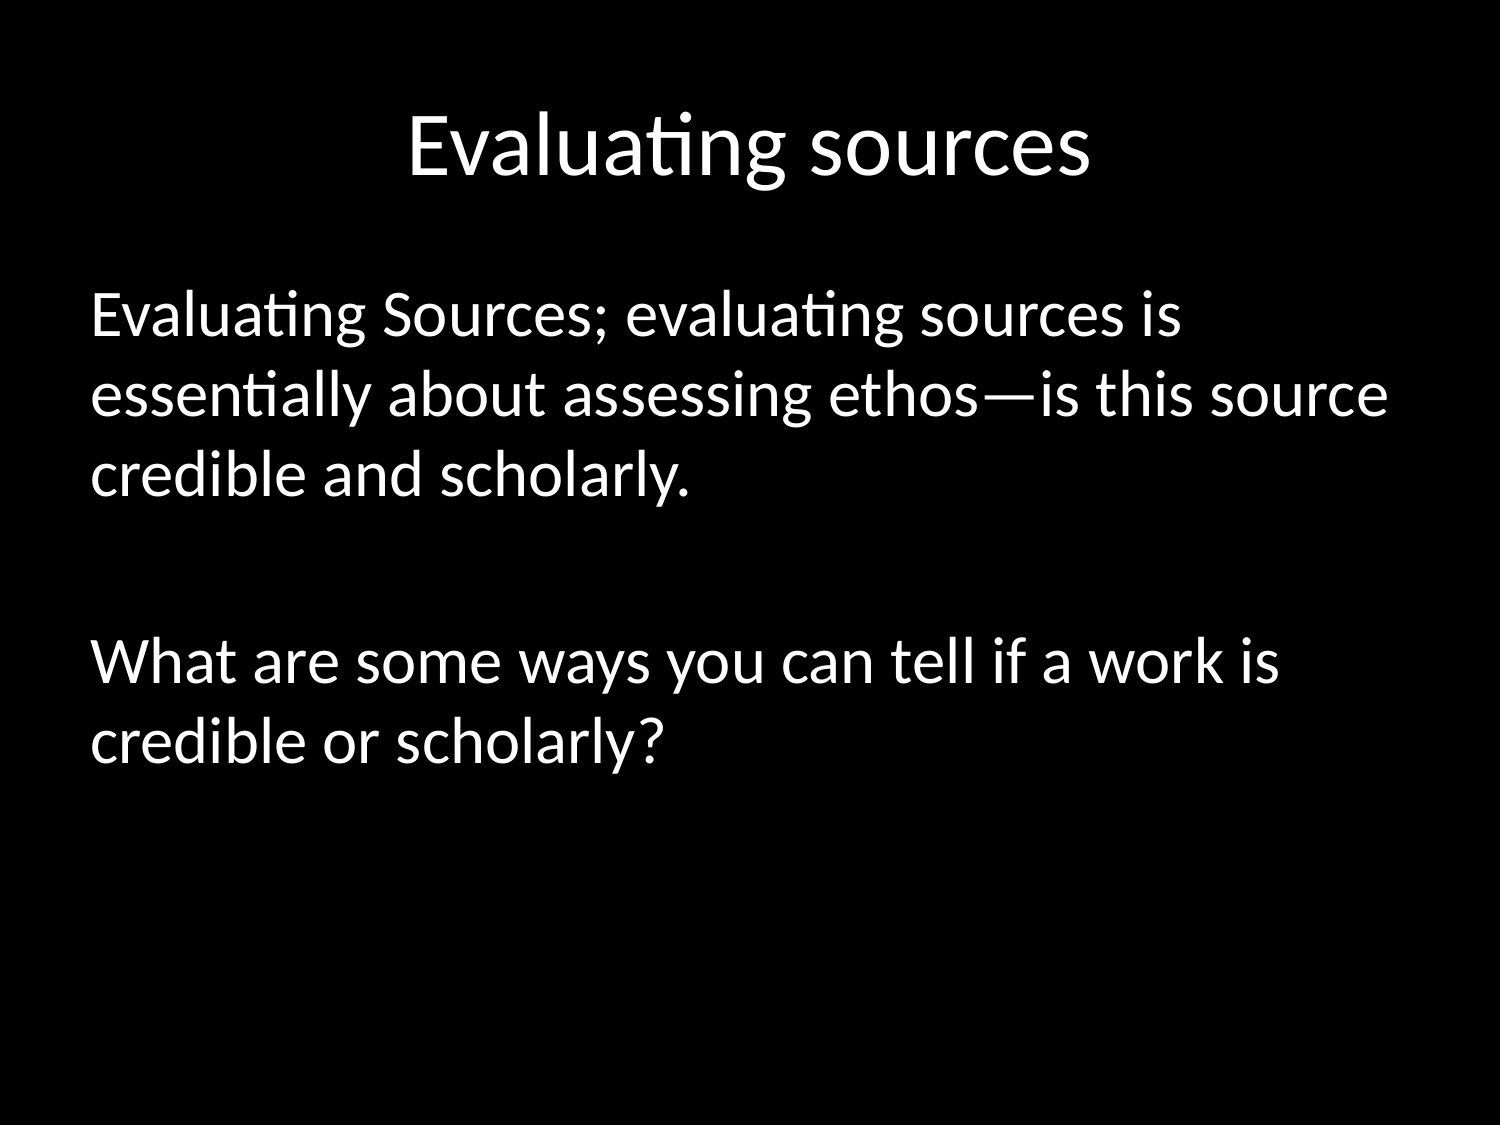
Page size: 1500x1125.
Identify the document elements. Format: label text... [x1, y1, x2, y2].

list Evaluating Sources; evaluating sources is essentially about assessing ethos—is this source credible and scholarly. What are some ways you can tell if a work is credible or scholarly? [75, 262, 1425, 1005]
title Evaluating sources [75, 45, 1425, 233]
